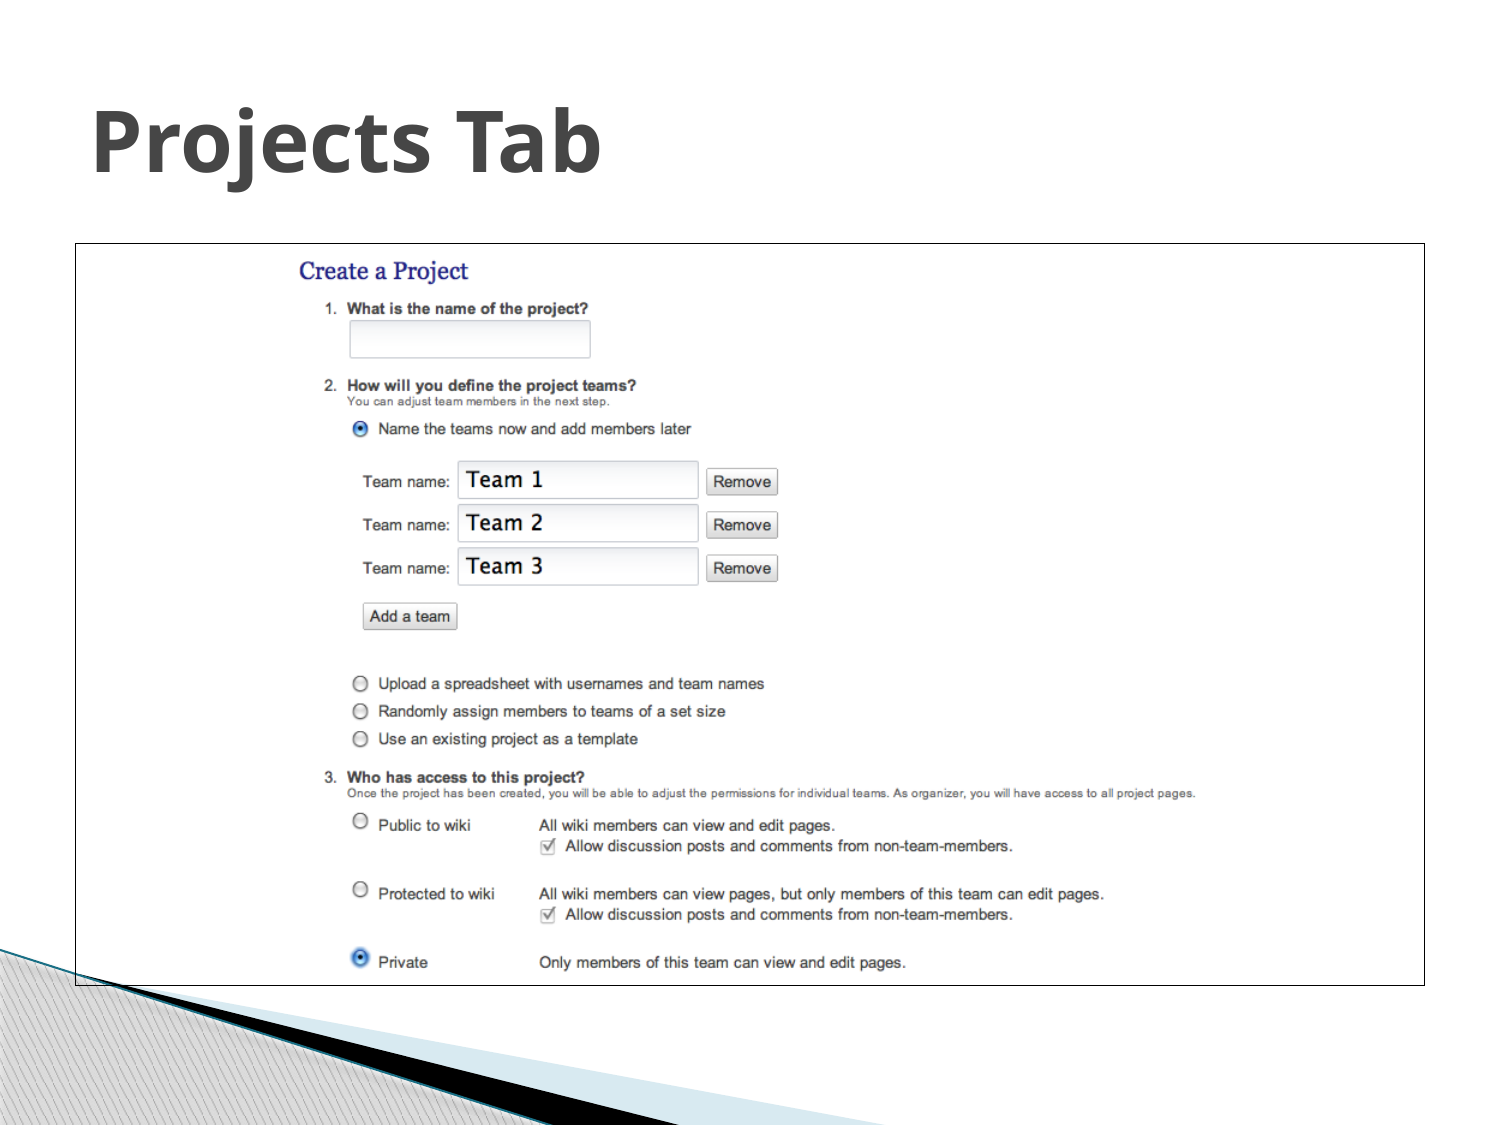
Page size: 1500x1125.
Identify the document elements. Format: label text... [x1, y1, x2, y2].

title Projects Tab [75, 45, 1425, 233]
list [74, 242, 1426, 986]
